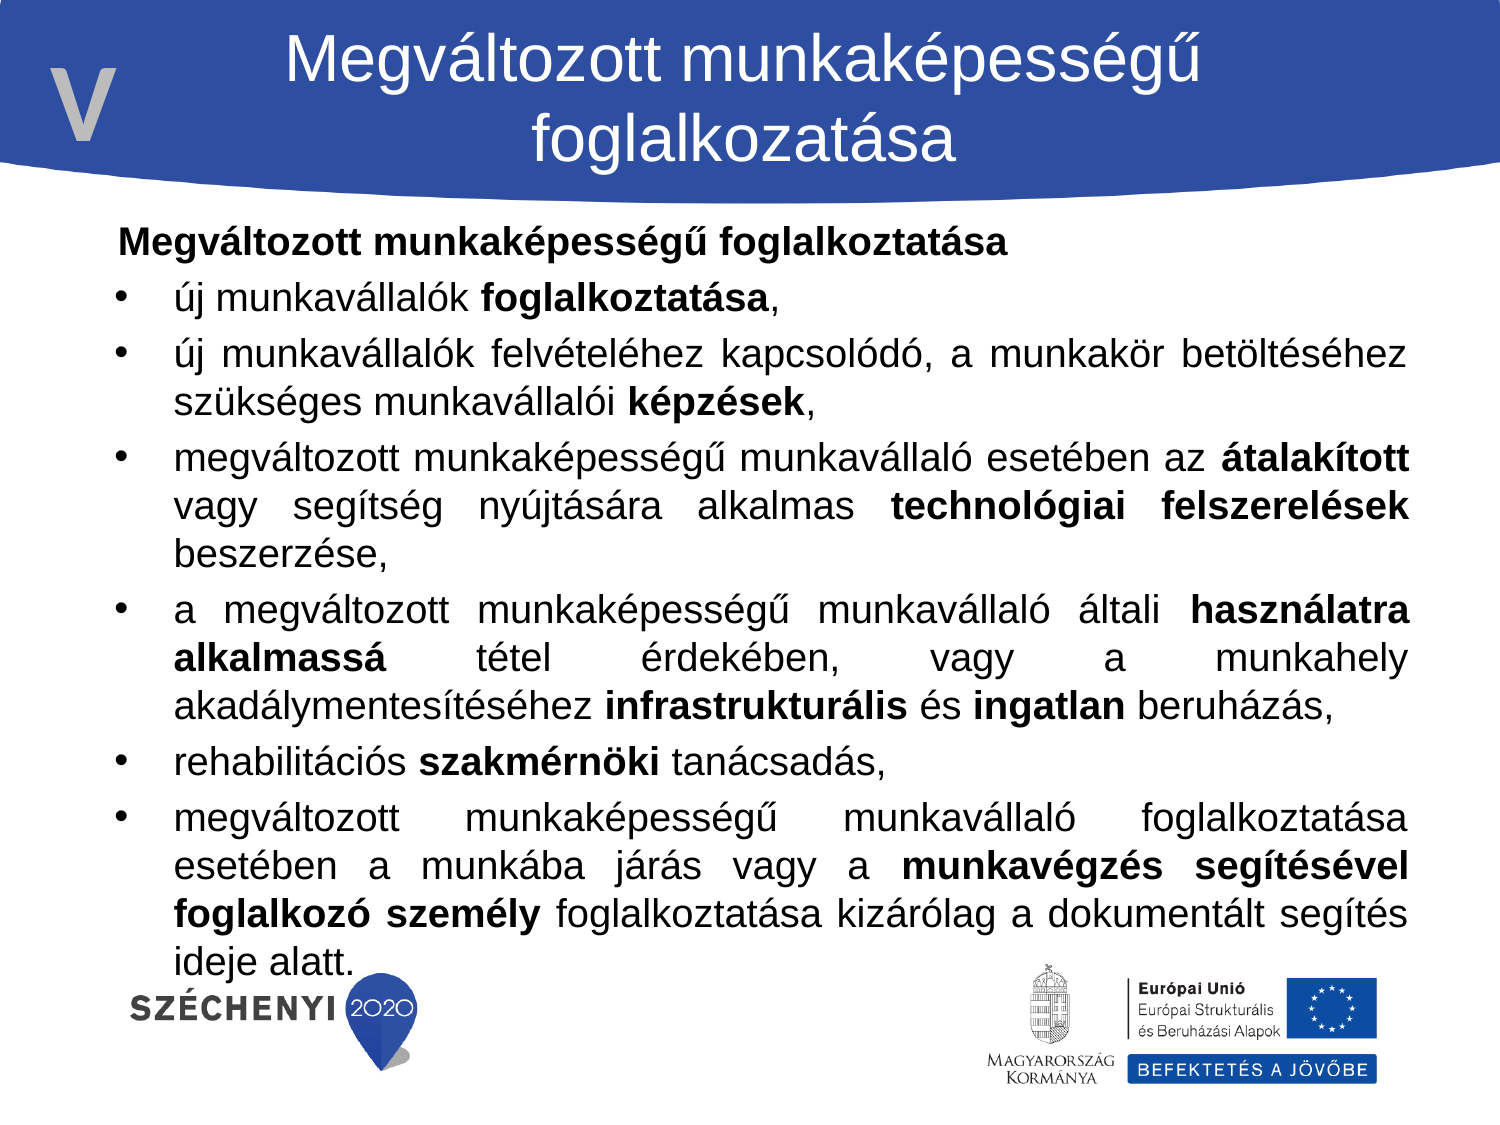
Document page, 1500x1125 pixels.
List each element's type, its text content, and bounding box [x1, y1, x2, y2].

picture [0, 0, 1500, 1125]
text_box V [35, 21, 133, 172]
text_box Megváltozott munkaképességű foglalkozatása [147, 7, 1341, 182]
list Megváltozott munkaképességű foglalkoztatása új munkavállalók foglalkoztatása, új munkavállalók felvételéhez kapcsolódó, a munkakör betöltéséhez szükséges munkavállalói képzések, megváltozott munkaképességű munkavállaló esetében az átalakított vagy segítség nyújtására alkalmas technológiai felszerelések beszerzése, a megváltozott munkaképességű munkavállaló általi használatra alkalmassá tétel érdekében, vagy a munkahely akadálymentesítéséhez infrastrukturális és ingatlan beruházás, rehabilitációs szakmérnöki tanácsadás, megváltozott munkaképességű munkavállaló foglalkoztatása esetében a munkába járás vagy a munkavégzés segítésével foglalkozó személy foglalkoztatása kizárólag a dokumentált segítés ideje alatt. [74, 208, 1425, 994]
